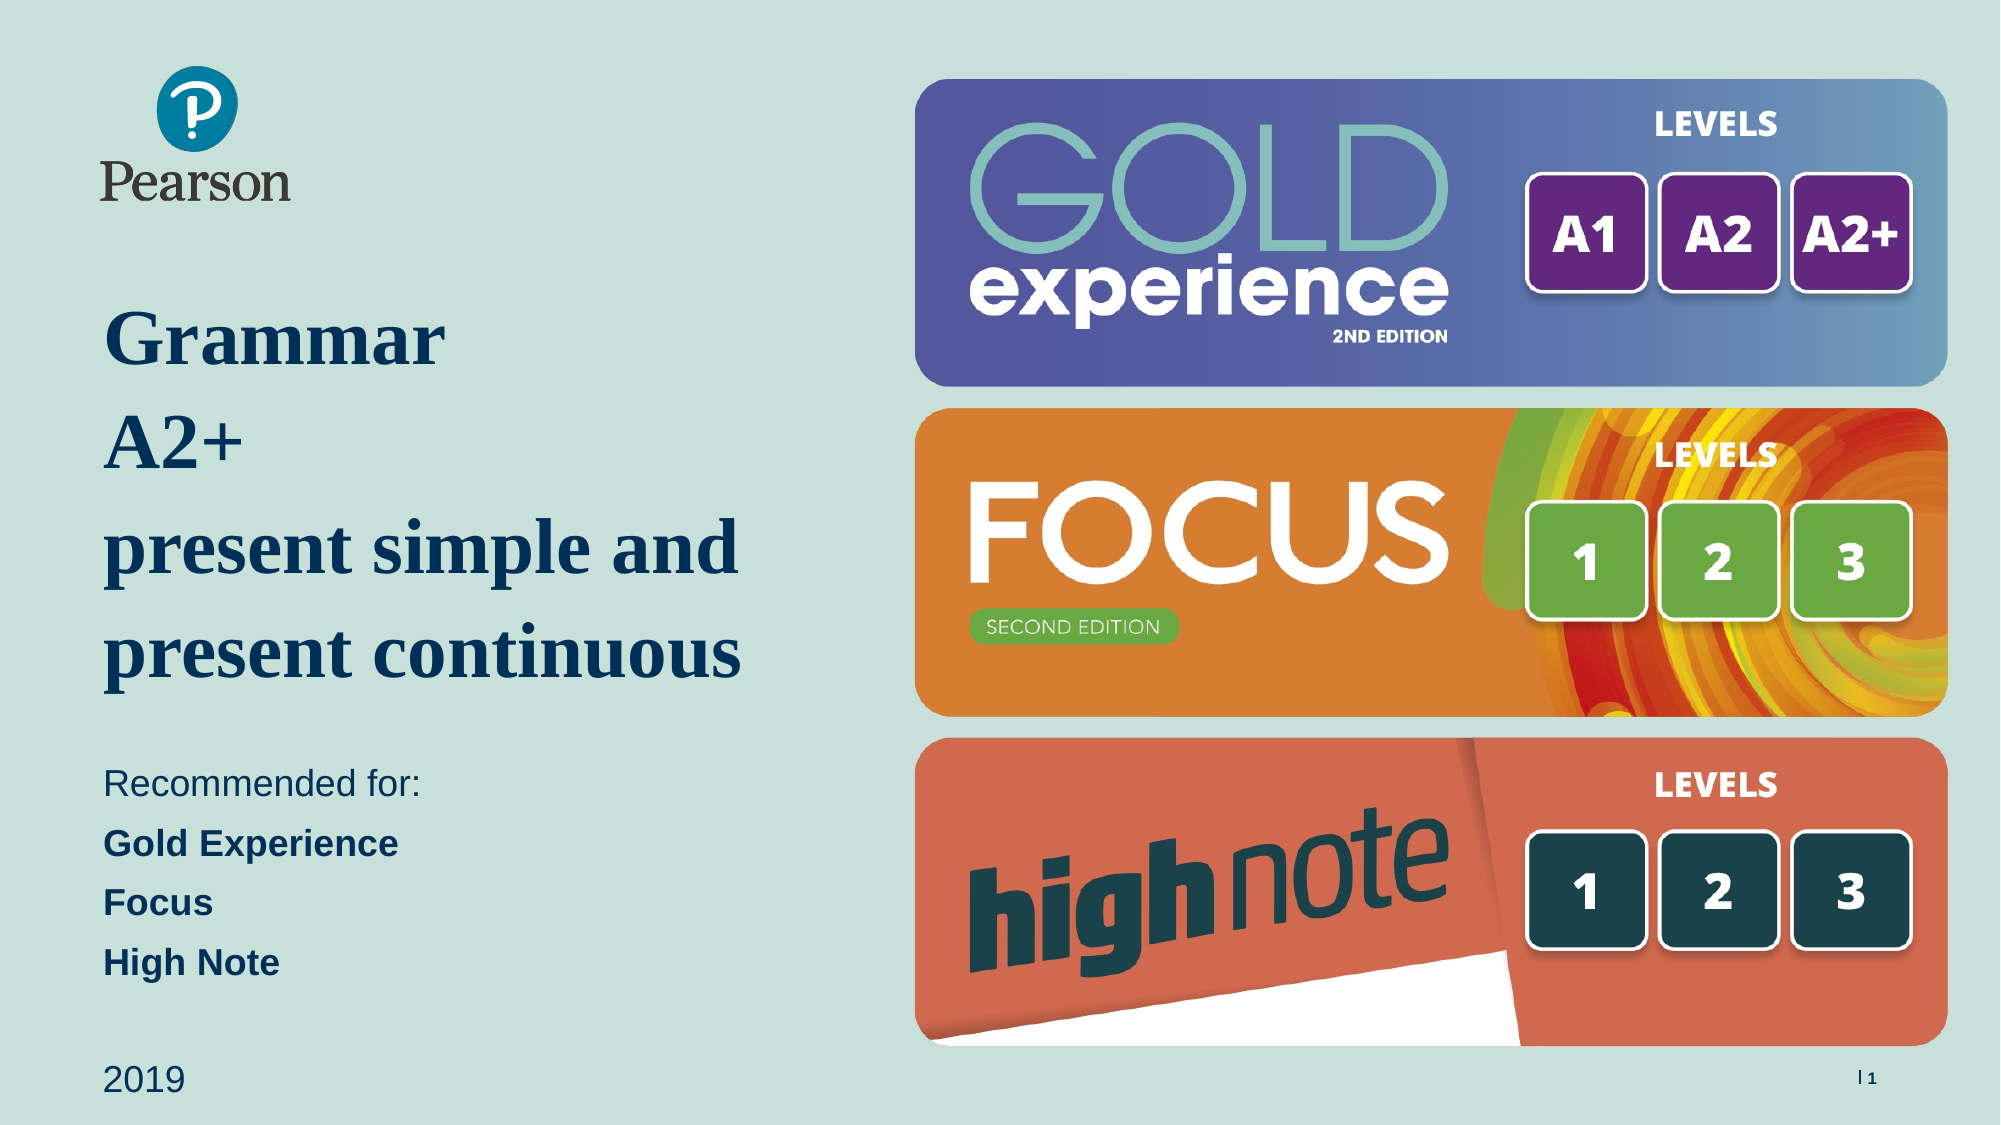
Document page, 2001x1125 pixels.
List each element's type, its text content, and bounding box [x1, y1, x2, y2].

subtitle Recommended for: Gold Experience Focus High Note [103, 743, 857, 930]
title Grammar A2+ present simple and present continuous [103, 275, 921, 615]
list 2019 [102, 1045, 970, 1093]
picture [0, 0, 2001, 1125]
slide_number 1 [1867, 1068, 1896, 1087]
